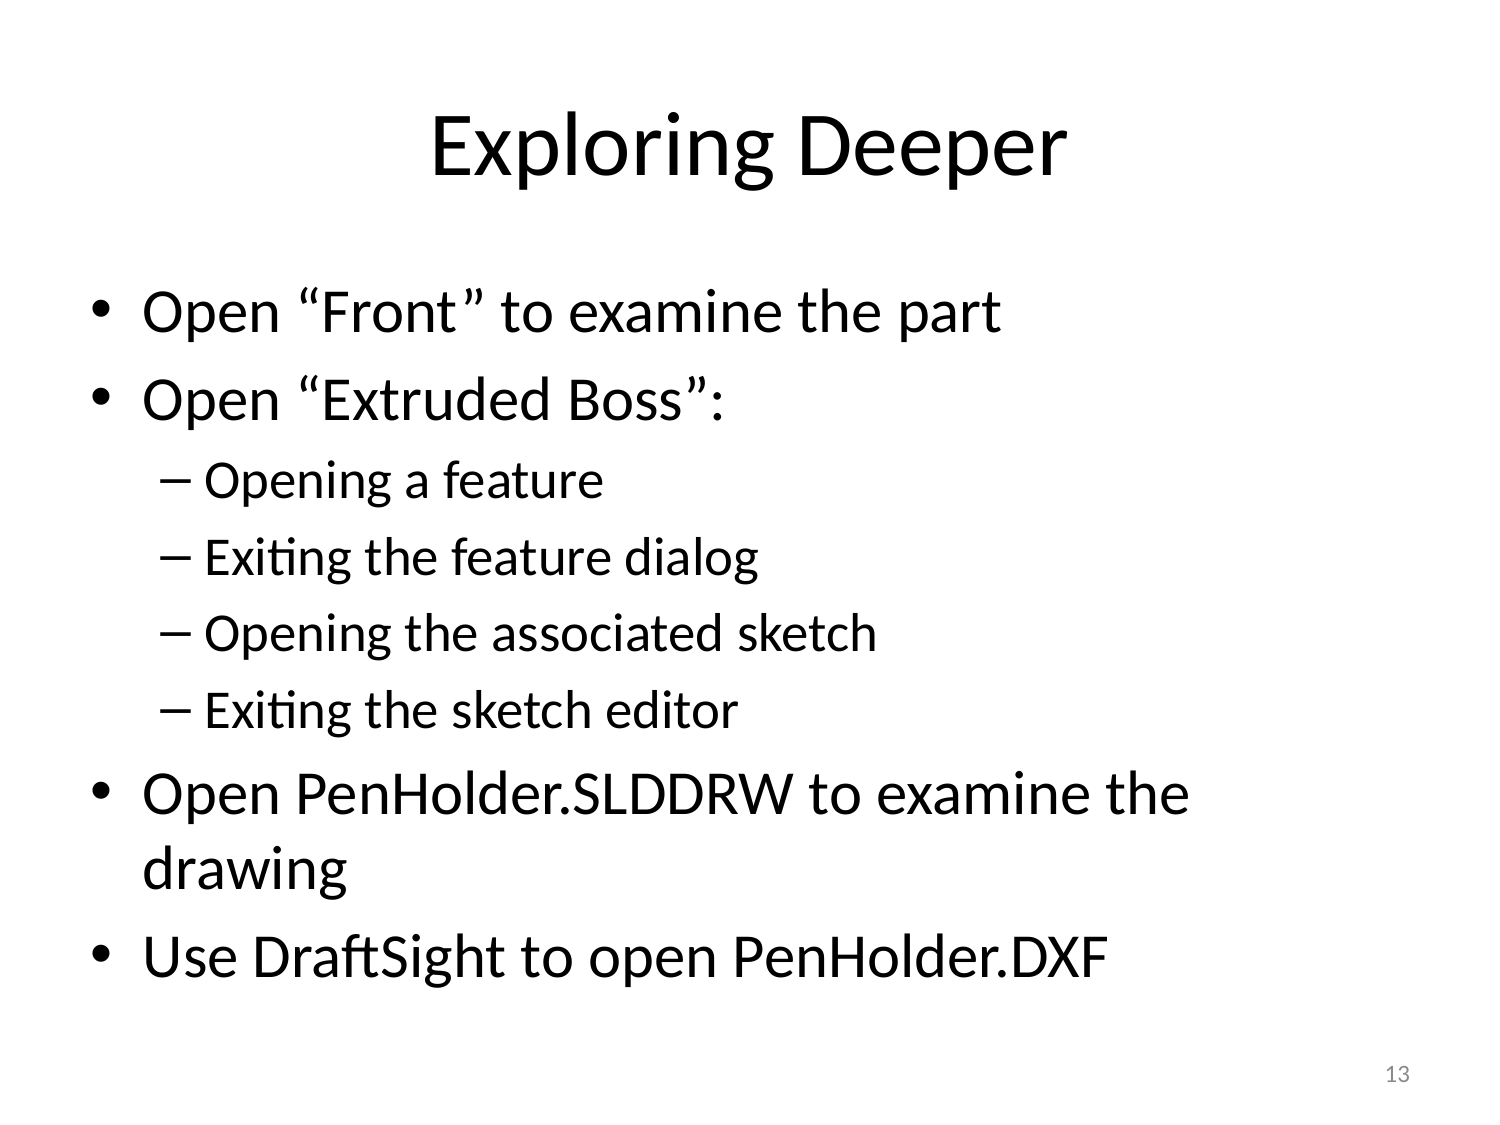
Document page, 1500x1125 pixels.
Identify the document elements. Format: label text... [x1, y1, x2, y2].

slide_number 13 [1074, 1042, 1425, 1103]
title Exploring Deeper [75, 45, 1425, 233]
list Open “Front” to examine the part Open “Extruded Boss”: Opening a feature Exiting the feature dialog Opening the associated sketch Exiting the sketch editor Open PenHolder.SLDDRW to examine the drawing Use DraftSight to open PenHolder.DXF [75, 262, 1425, 1005]
